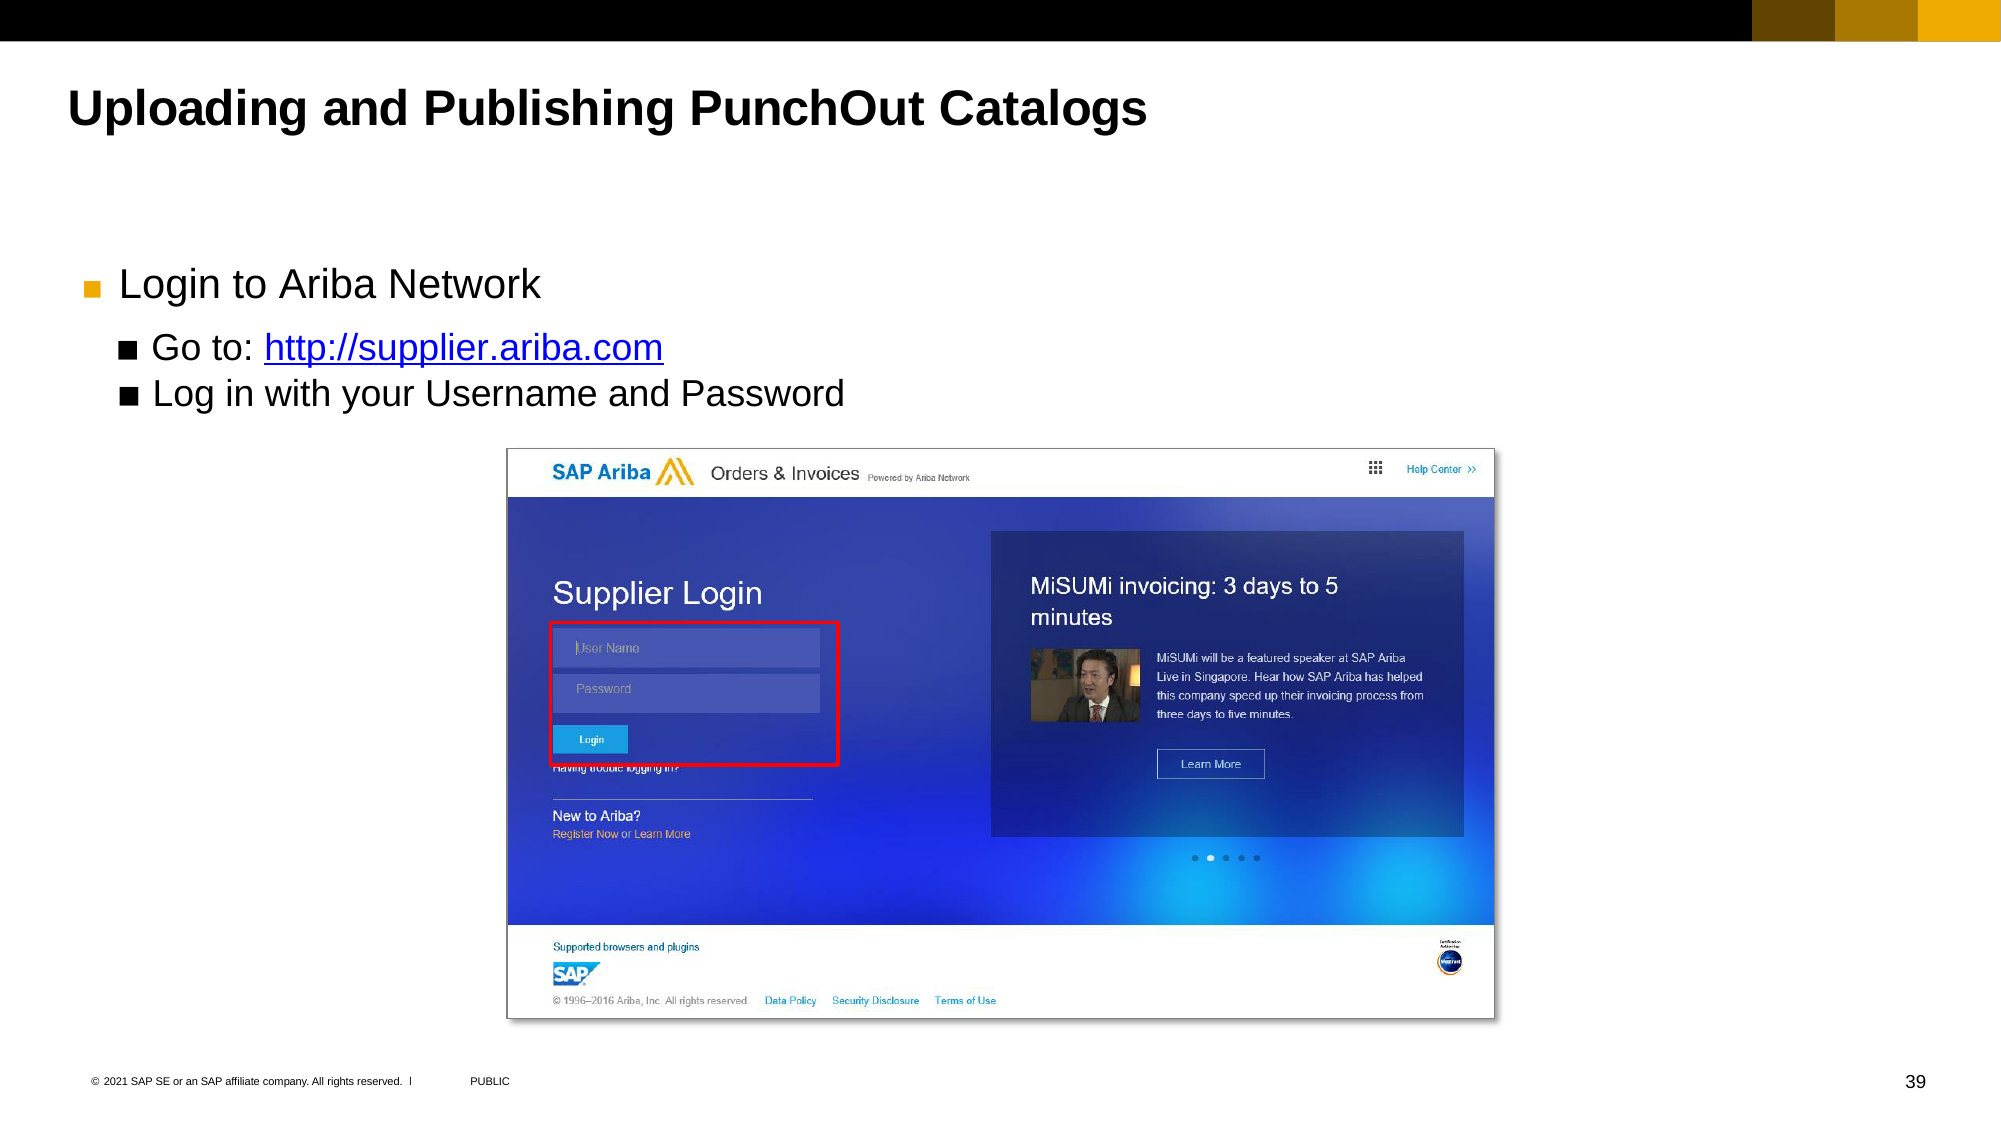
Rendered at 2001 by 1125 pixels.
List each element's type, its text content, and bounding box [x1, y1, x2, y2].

picture [501, 443, 1508, 1033]
text_box [0, 0, 1751, 42]
text_box [1836, 0, 1919, 42]
text_box ▪ Login to Ariba Network [81, 257, 542, 308]
text_box ▪Go to: http://supplier.ariba.com [115, 323, 664, 369]
text_box ©2021 SAP SE or an SAP affiliate company. All rights reserved. ǀ PUBLIC 39 [91, 1069, 1927, 1093]
text_box [1751, 0, 1836, 42]
text_box ▪Log in with your Username and Password [116, 369, 846, 415]
text_box Uploading and Publishing PunchOut Catalogs [67, 75, 1148, 136]
text_box [0, 42, 2001, 1125]
text_box [1919, 0, 2001, 42]
